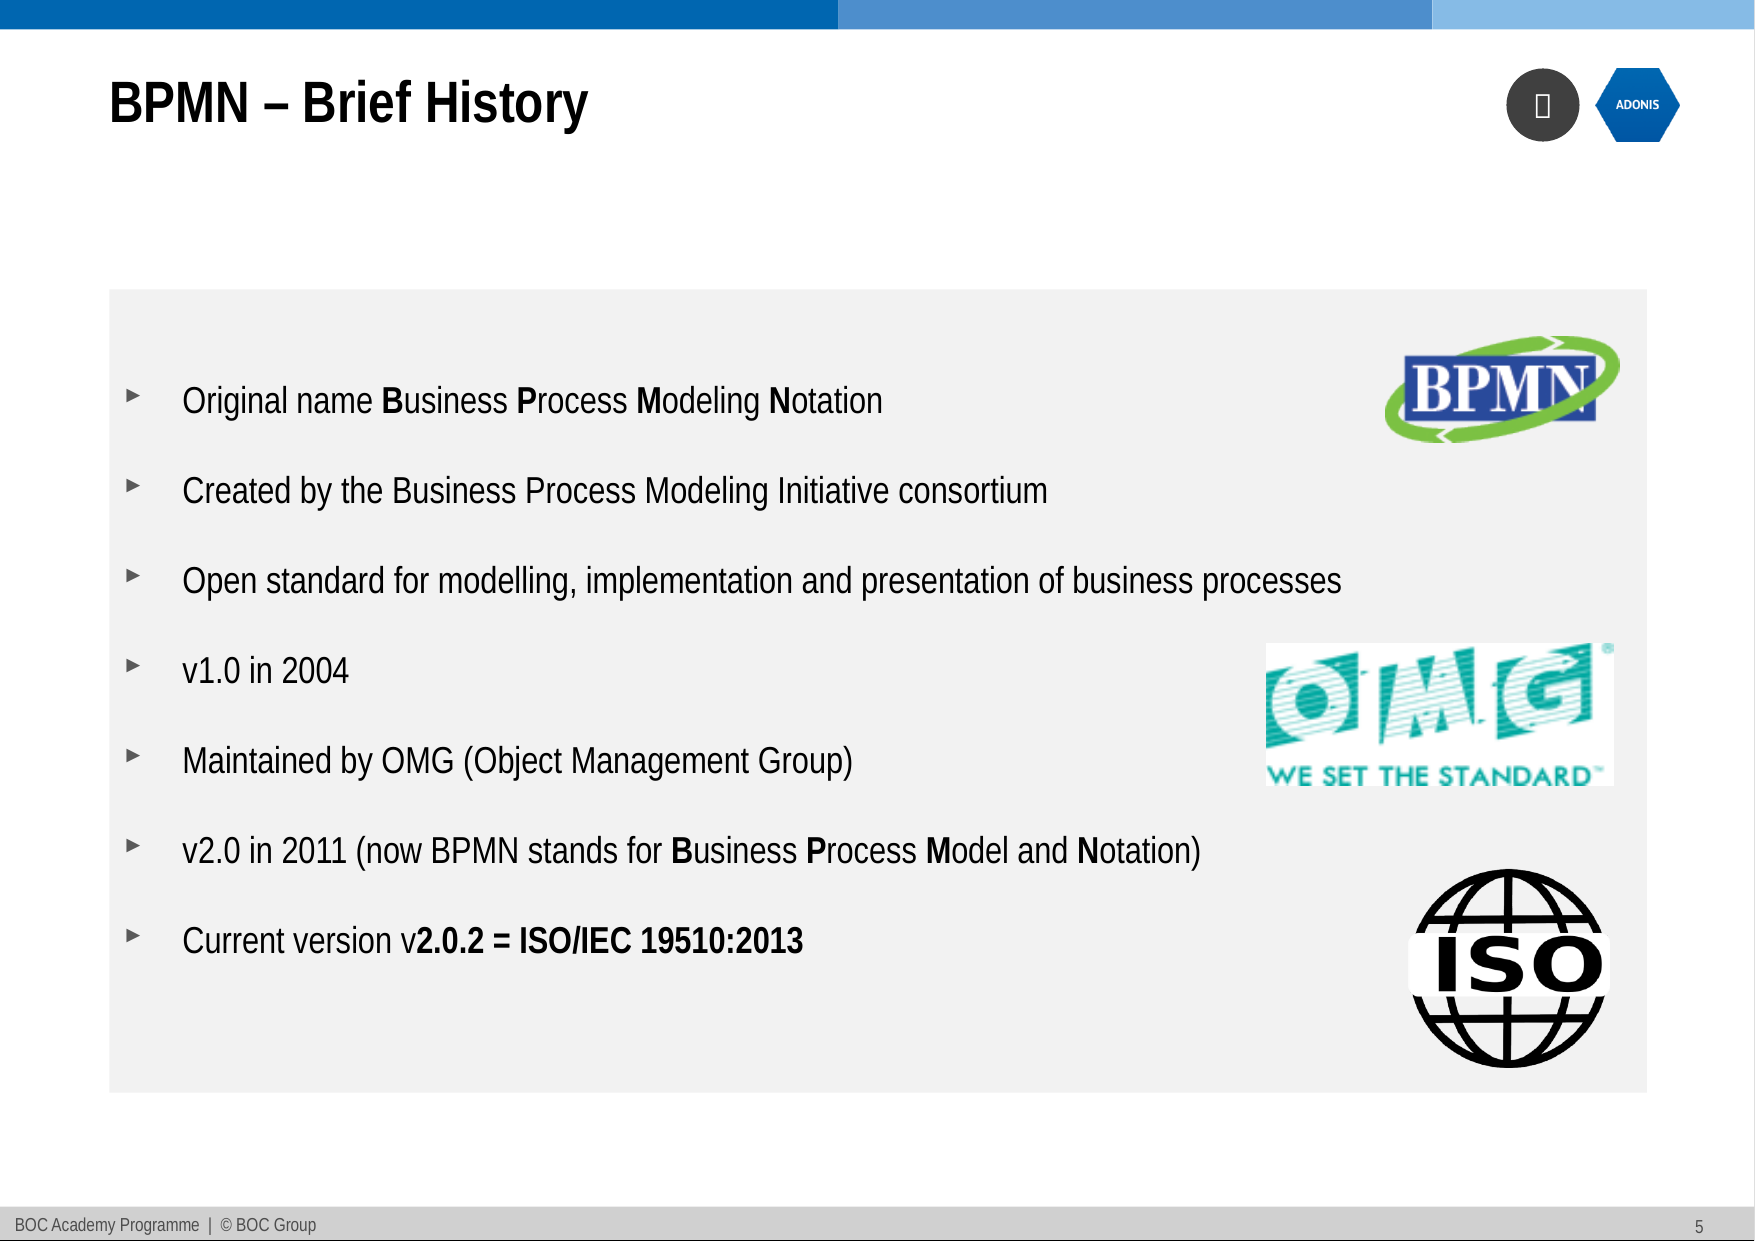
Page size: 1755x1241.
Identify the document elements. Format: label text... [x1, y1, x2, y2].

title BPMN – Brief History [109, 55, 1595, 156]
picture [1266, 643, 1615, 786]
text_box Original name Business Process Modeling Notation Created by the Business Process Modeling Initiative consortium Open standard for modelling, implementation and presentation of business processes v1.0 in 2004 Maintained by OMG (Object Management Group) v2.0 in 2011 (now BPMN stands for Business Process Model and Notation) Current version v2.0.2 = ISO/IEC 19510:2013 [107, 287, 1649, 1095]
picture [1384, 336, 1620, 444]
picture [1595, 68, 1680, 142]
picture [1408, 867, 1610, 1068]
